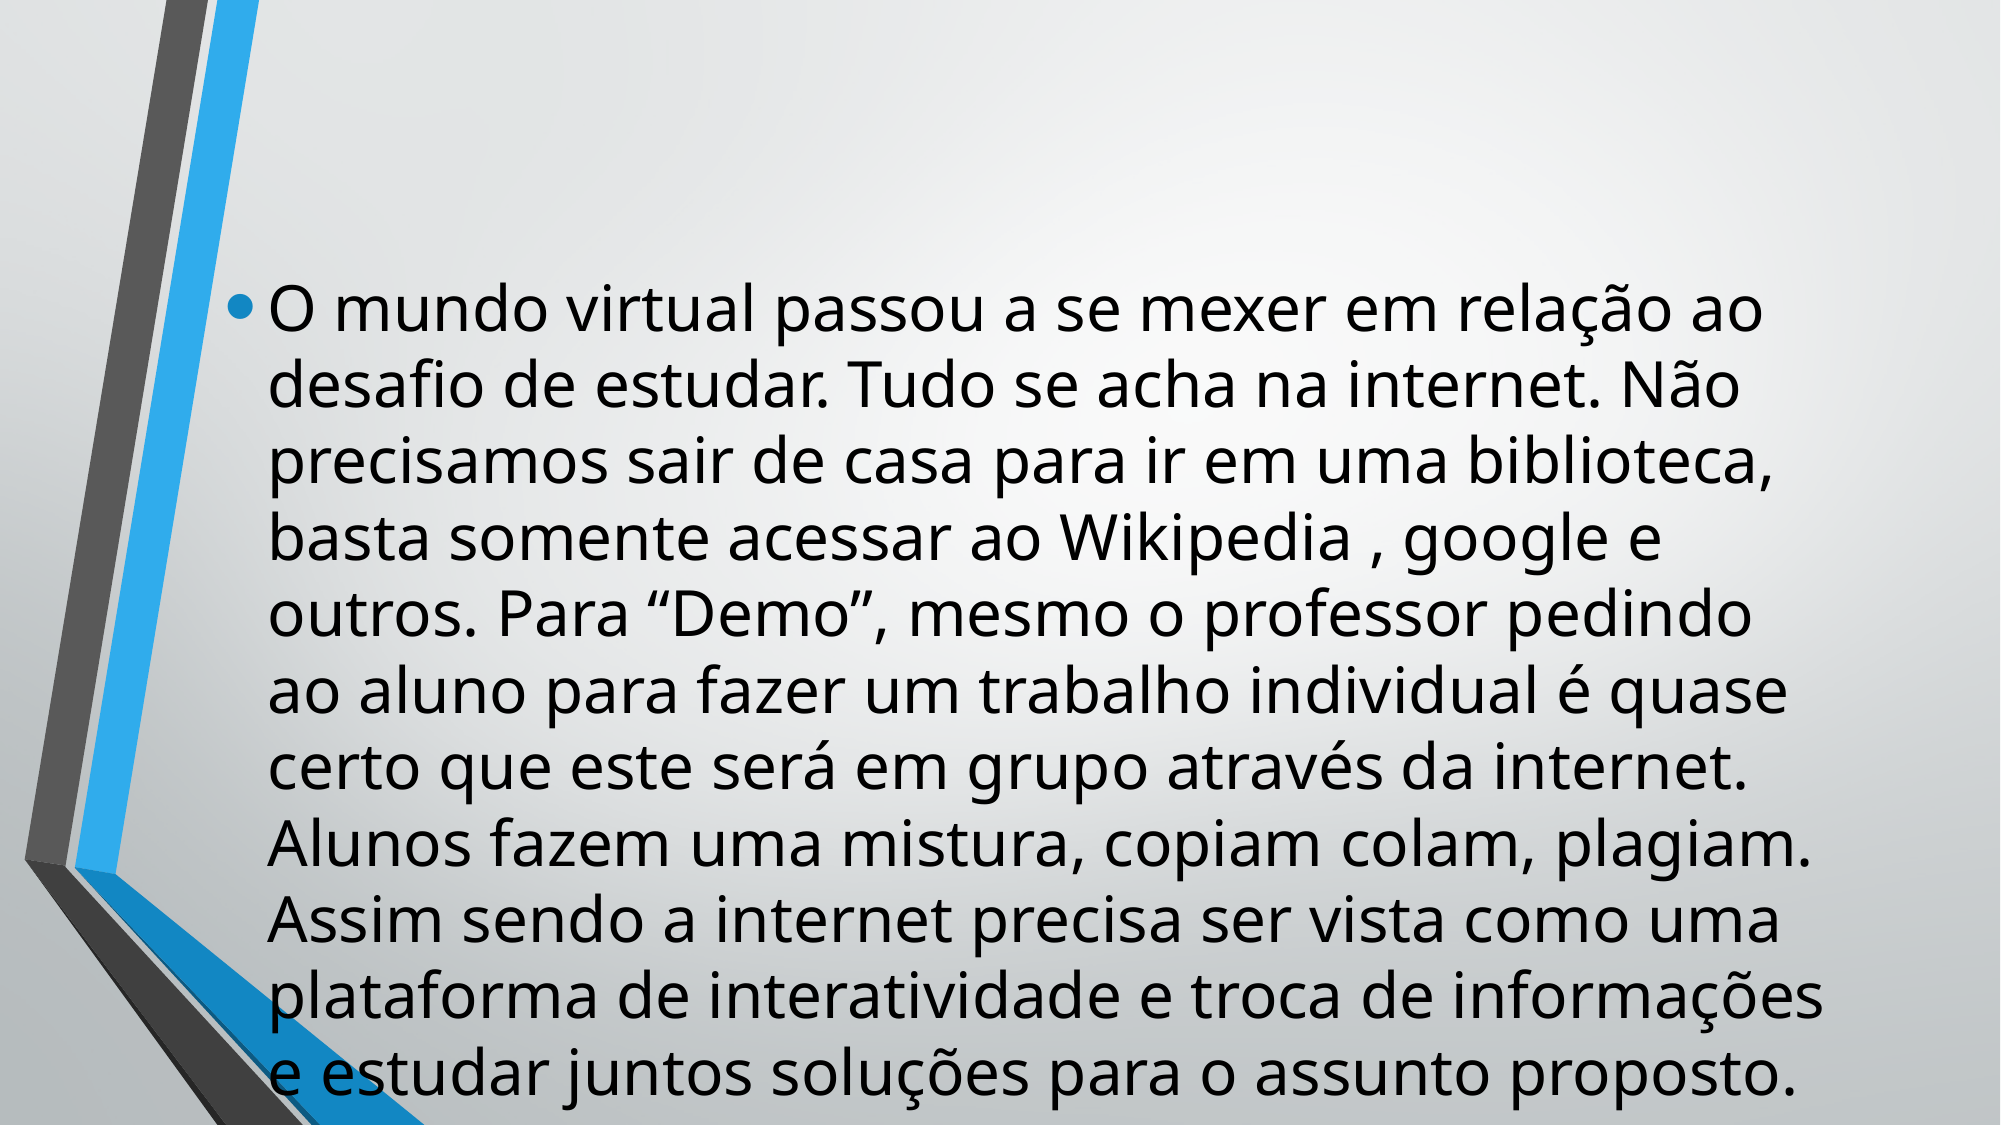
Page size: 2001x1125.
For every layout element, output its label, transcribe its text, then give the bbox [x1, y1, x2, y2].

list O mundo virtual passou a se mexer em relação ao desafio de estudar. Tudo se acha na internet. Não precisamos sair de casa para ir em uma biblioteca, basta somente acessar ao Wikipedia , google e outros. Para “Demo”, mesmo o professor pedindo ao aluno para fazer um trabalho individual é quase certo que este será em grupo através da internet. Alunos fazem uma mistura, copiam colam, plagiam. Assim sendo a internet precisa ser vista como uma plataforma de interatividade e troca de informações e estudar juntos soluções para o assunto proposto. [209, 259, 1854, 1125]
